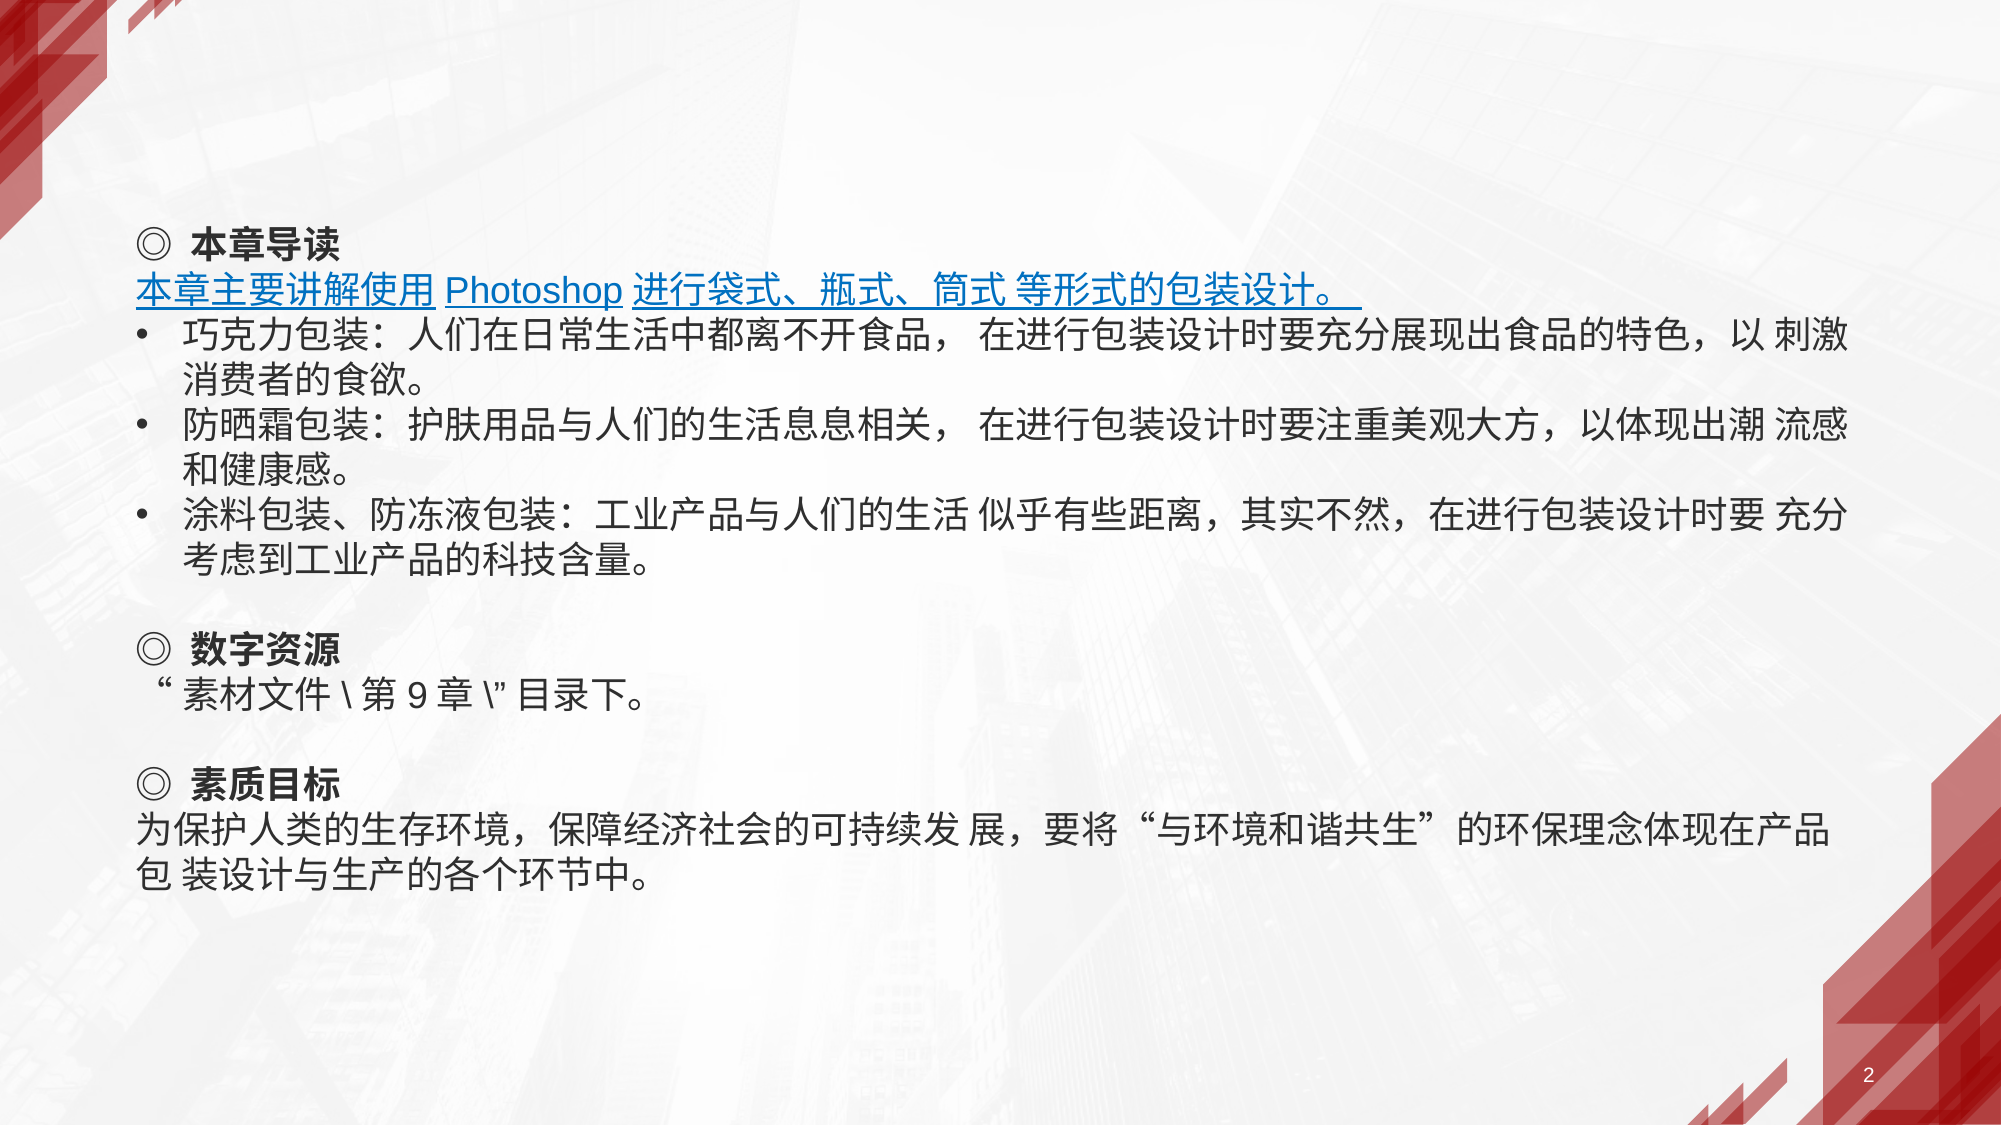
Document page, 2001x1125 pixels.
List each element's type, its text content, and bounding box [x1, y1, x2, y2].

slide_number 2 [1452, 1056, 1890, 1092]
text_box ◎ 本章导读 本章主要讲解使用Photoshop进行袋式、瓶式、筒式 等形式的包装设计。 巧克力包装：人们在日常生活中都离不开食品， 在进行包装设计时要充分展现出食品的特色，以 刺激消费者的食欲。 防晒霜包装：护肤用品与人们的生活息息相关， 在进行包装设计时要注重美观大方，以体现出潮 流感和健康感。 涂料包装、防冻液包装：工业产品与人们的生活 似乎有些距离，其实不然，在进行包装设计时要 充分考虑到工业产品的科技含量。 ◎ 数字资源 “素材文件\第9章\”目录下。 ◎ 素质目标 为保护人类的生存环境，保障经济社会的可持续发 展，要将“与环境和谐共生”的环保理念体现在产品包 装设计与生产的各个环节中。 [120, 214, 1880, 904]
